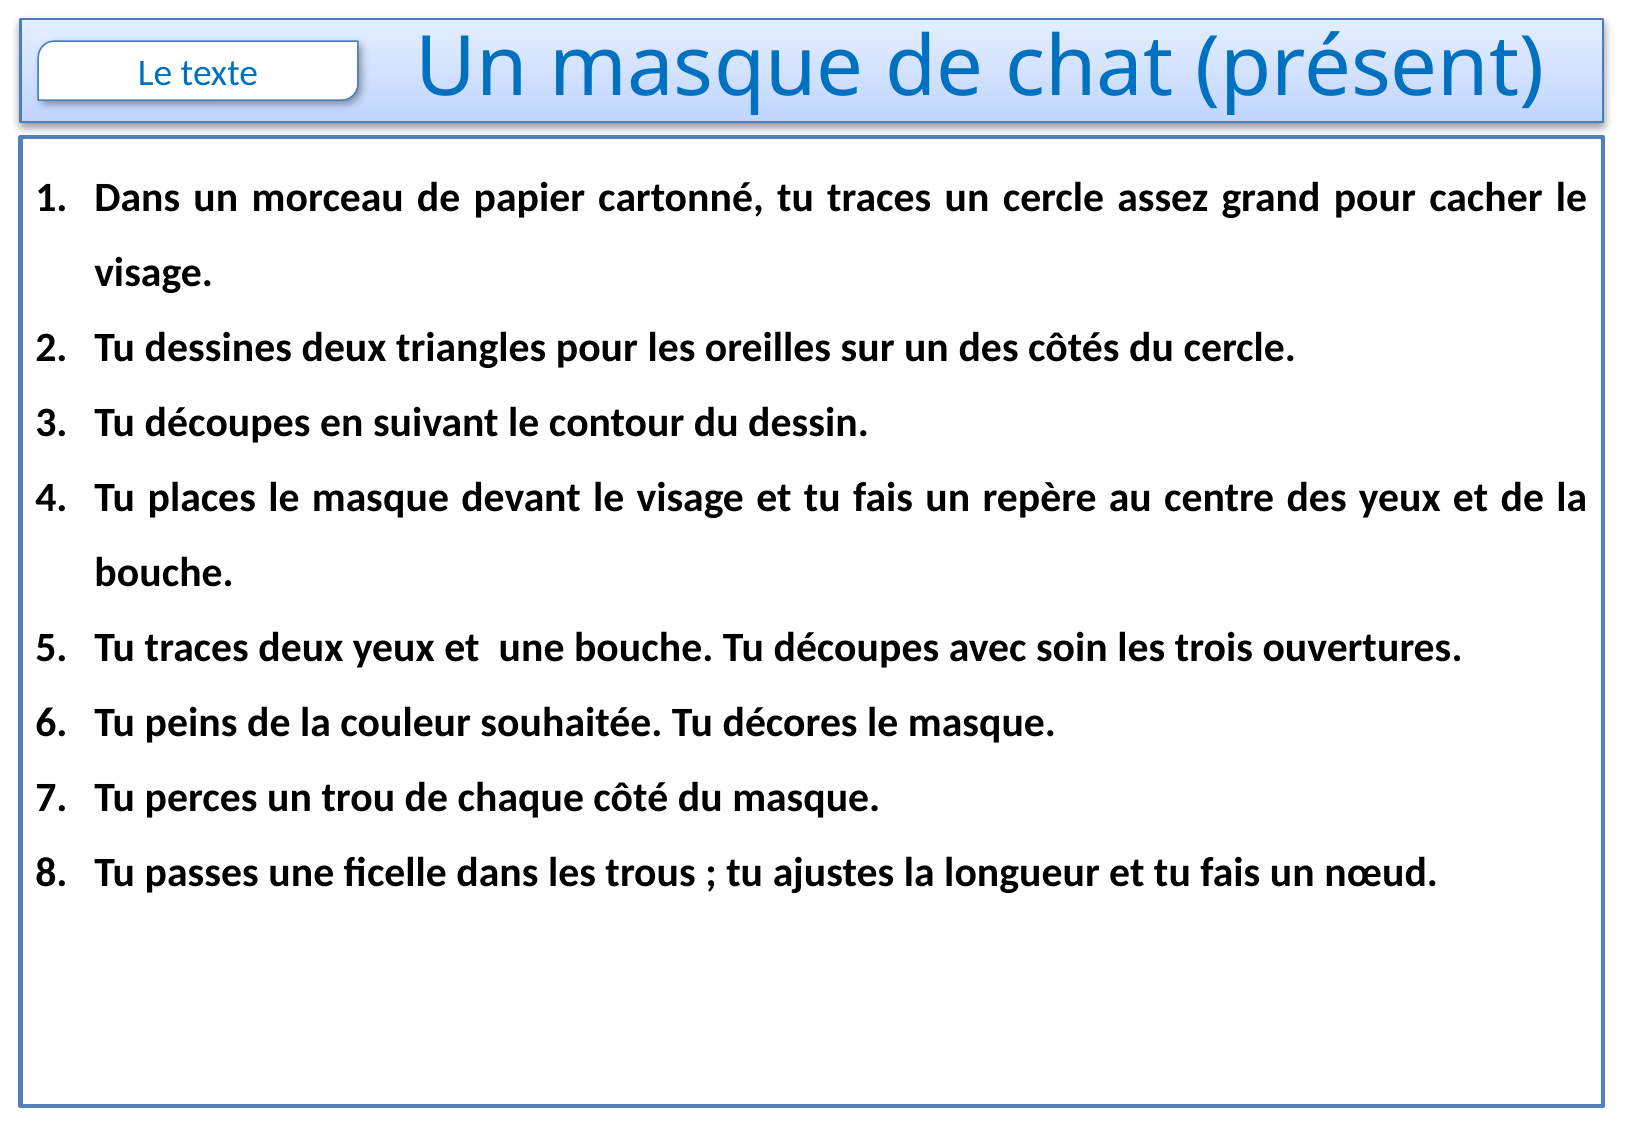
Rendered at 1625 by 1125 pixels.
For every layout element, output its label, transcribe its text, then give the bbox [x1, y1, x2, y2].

title Un masque de chat (présent) [357, 4, 1604, 120]
list Dans un morceau de papier cartonné, tu traces un cercle assez grand pour cacher le visage. Tu dessines deux triangles pour les oreilles sur un des côtés du cercle. Tu découpes en suivant le contour du dessin. Tu places le masque devant le visage et tu fais un repère au centre des yeux et de la bouche. Tu traces deux yeux et une bouche. Tu découpes avec soin les trois ouvertures. Tu peins de la couleur souhaitée. Tu décores le masque. Tu perces un trou de chaque côté du masque. Tu passes une ficelle dans les trous ; tu ajustes la longueur et tu fais un nœud. [18, 135, 1605, 1108]
